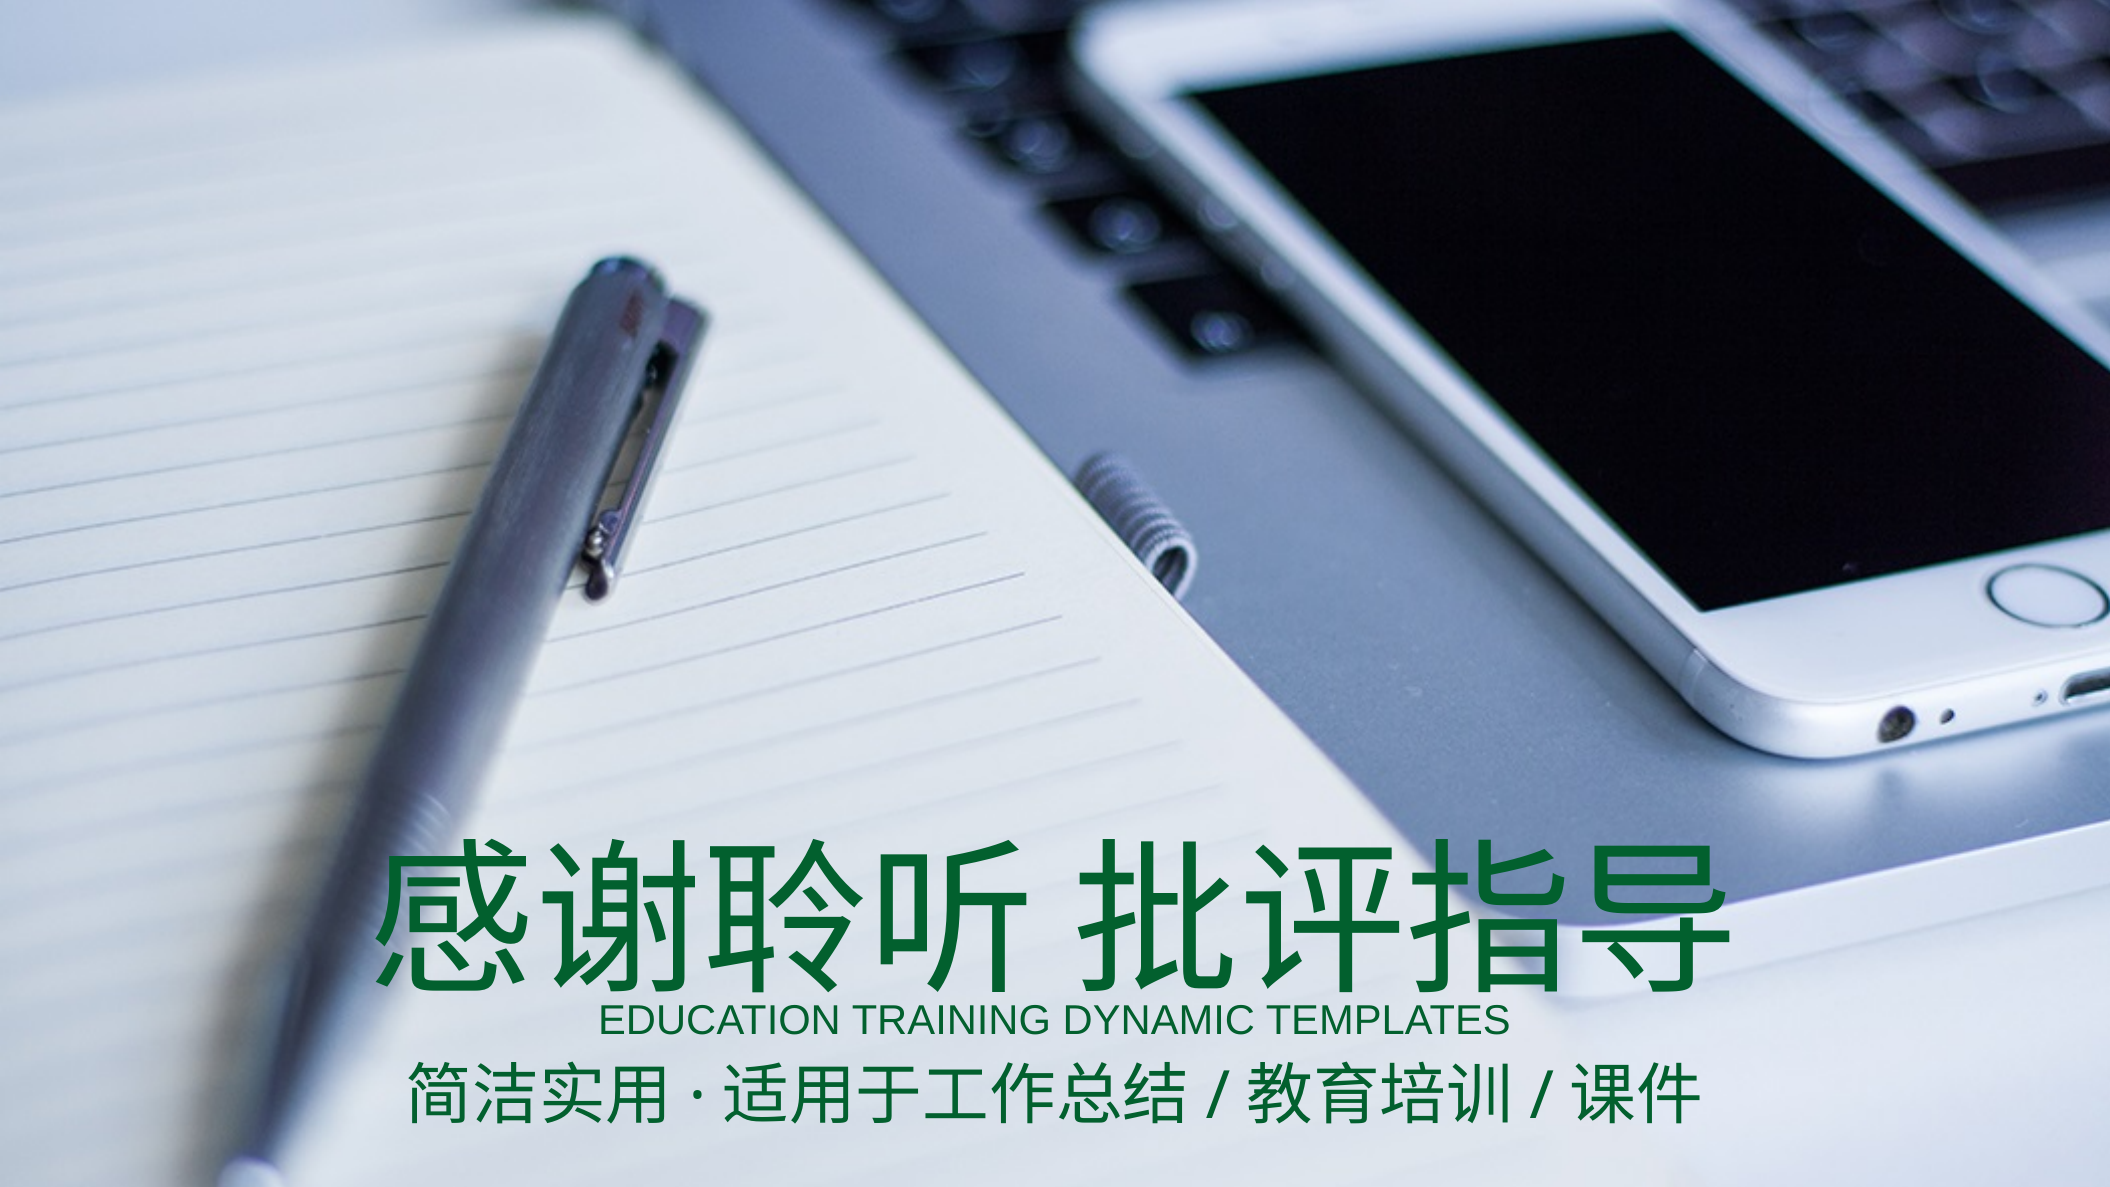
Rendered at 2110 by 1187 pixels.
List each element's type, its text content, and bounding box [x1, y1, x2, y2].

text_box 简洁实用·适用于工作总结/教育培训/课件 [390, 1043, 1719, 1139]
text_box EDUCATION TRAINING DYNAMIC TEMPLATES [586, 1021, 1523, 1049]
text_box 感谢聆听 批评指导 [354, 805, 1756, 1021]
text_box [0, 0, 2110, 1187]
